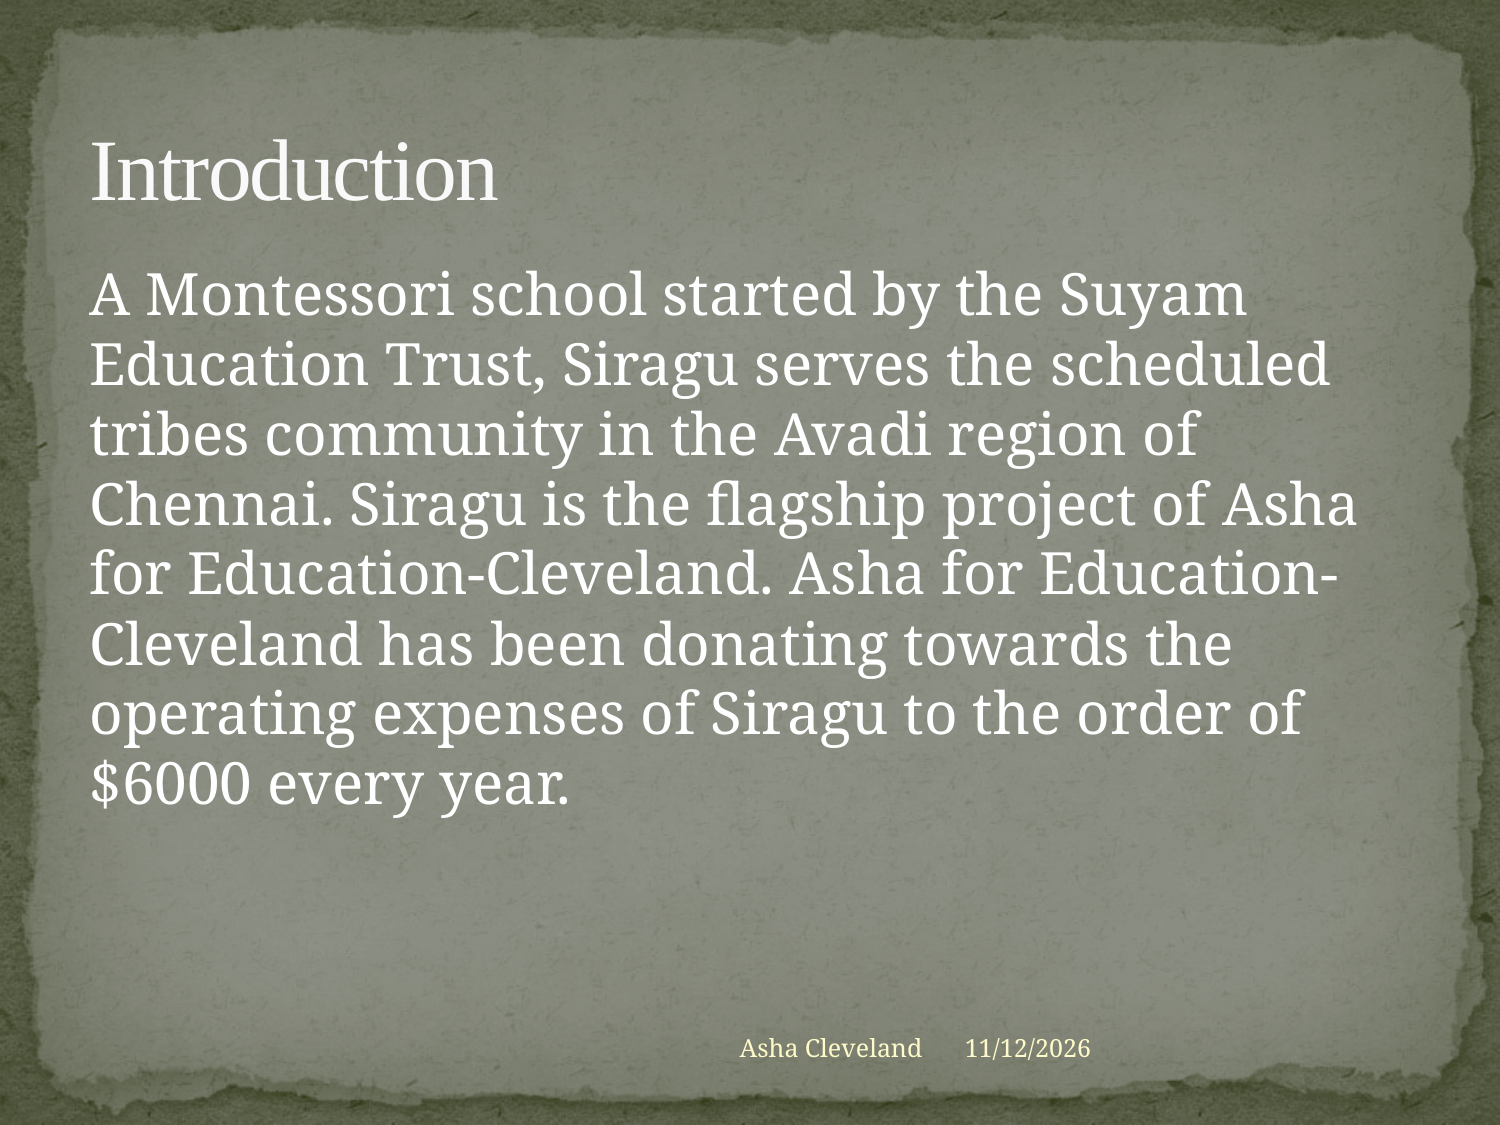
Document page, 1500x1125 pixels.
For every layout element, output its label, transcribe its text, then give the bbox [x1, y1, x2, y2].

title Introduction [74, 24, 1425, 225]
footer Asha Cleveland [350, 1017, 938, 1081]
list A Montessori school started by the Suyam Education Trust, Siragu serves the scheduled tribes community in the Avadi region of Chennai. Siragu is the flagship project of Asha for Education-Cleveland. Asha for Education- Cleveland has been donating towards the operating expenses of Siragu to the order of $6000 every year. [75, 249, 1425, 1000]
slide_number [950, 1017, 1375, 1081]
